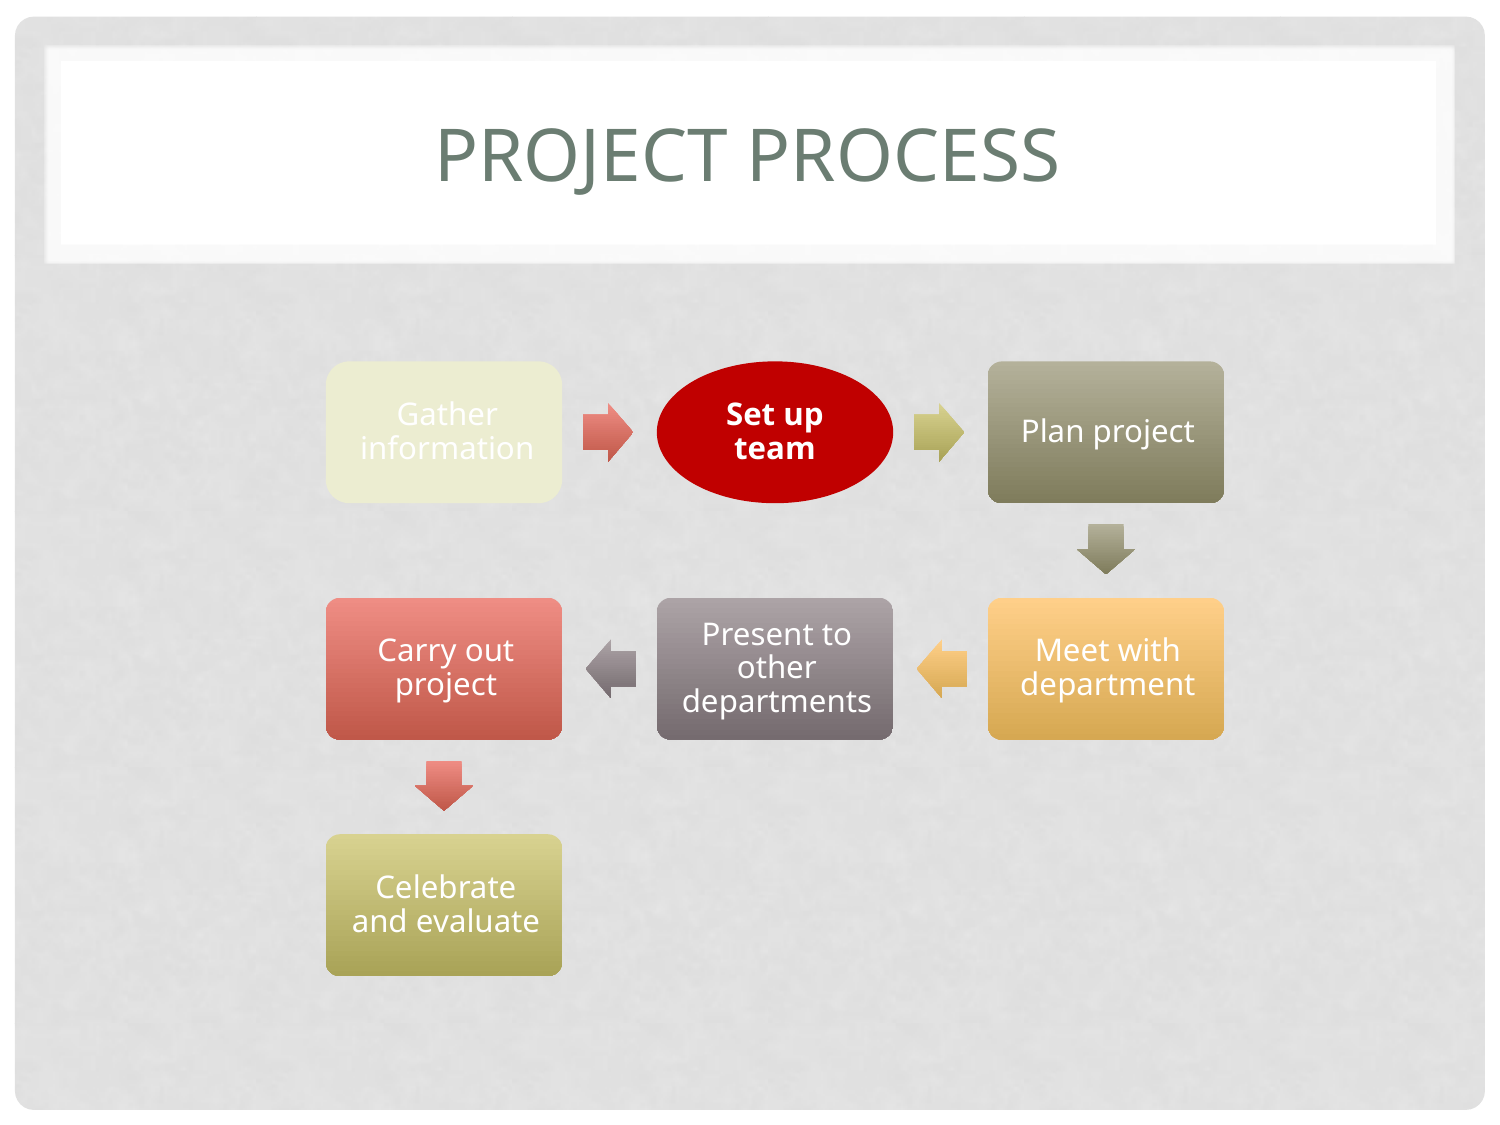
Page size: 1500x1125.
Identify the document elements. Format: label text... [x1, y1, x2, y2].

title Project Process [69, 66, 1425, 238]
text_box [324, 274, 1226, 1063]
